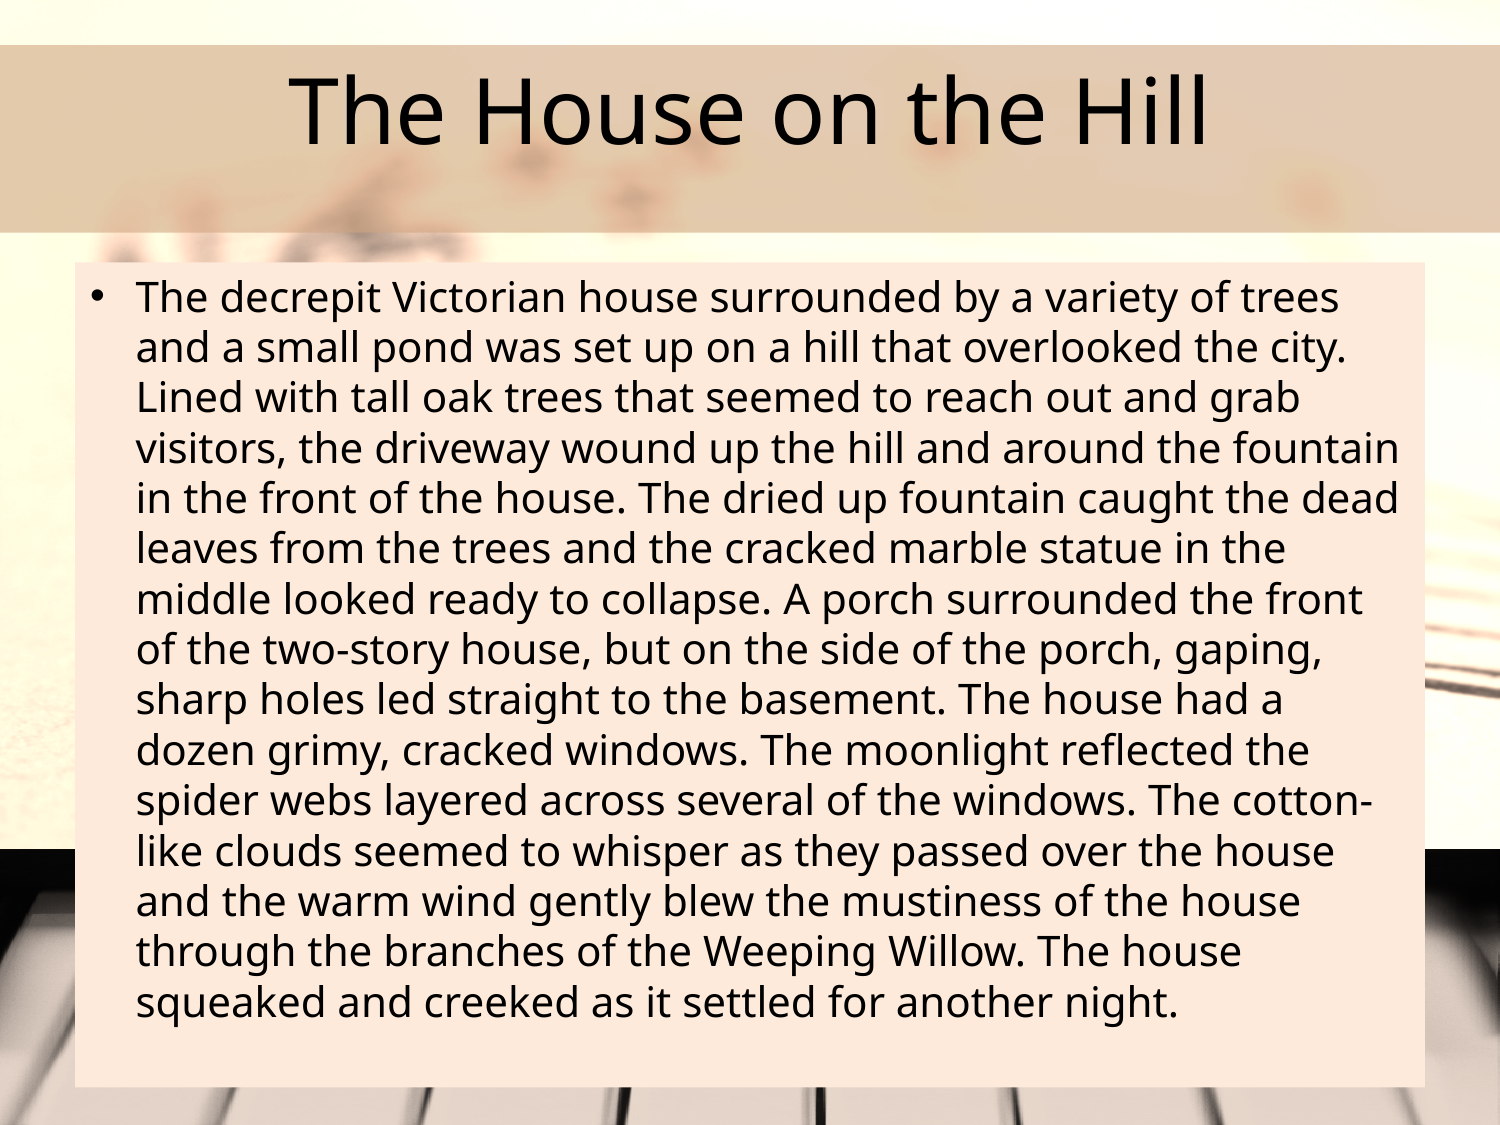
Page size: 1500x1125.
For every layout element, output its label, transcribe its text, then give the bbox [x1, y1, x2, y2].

title The House on the Hill [0, 45, 1500, 233]
list The decrepit Victorian house surrounded by a variety of trees and a small pond was set up on a hill that overlooked the city. Lined with tall oak trees that seemed to reach out and grab visitors, the driveway wound up the hill and around the fountain in the front of the house. The dried up fountain caught the dead leaves from the trees and the cracked marble statue in the middle looked ready to collapse. A porch surrounded the front of the two-story house, but on the side of the porch, gaping, sharp holes led straight to the basement. The house had a dozen grimy, cracked windows. The moonlight reflected the spider webs layered across several of the windows. The cotton-like clouds seemed to whisper as they passed over the house and the warm wind gently blew the mustiness of the house through the branches of the Weeping Willow. The house squeaked and creeked as it settled for another night. [75, 262, 1425, 1088]
